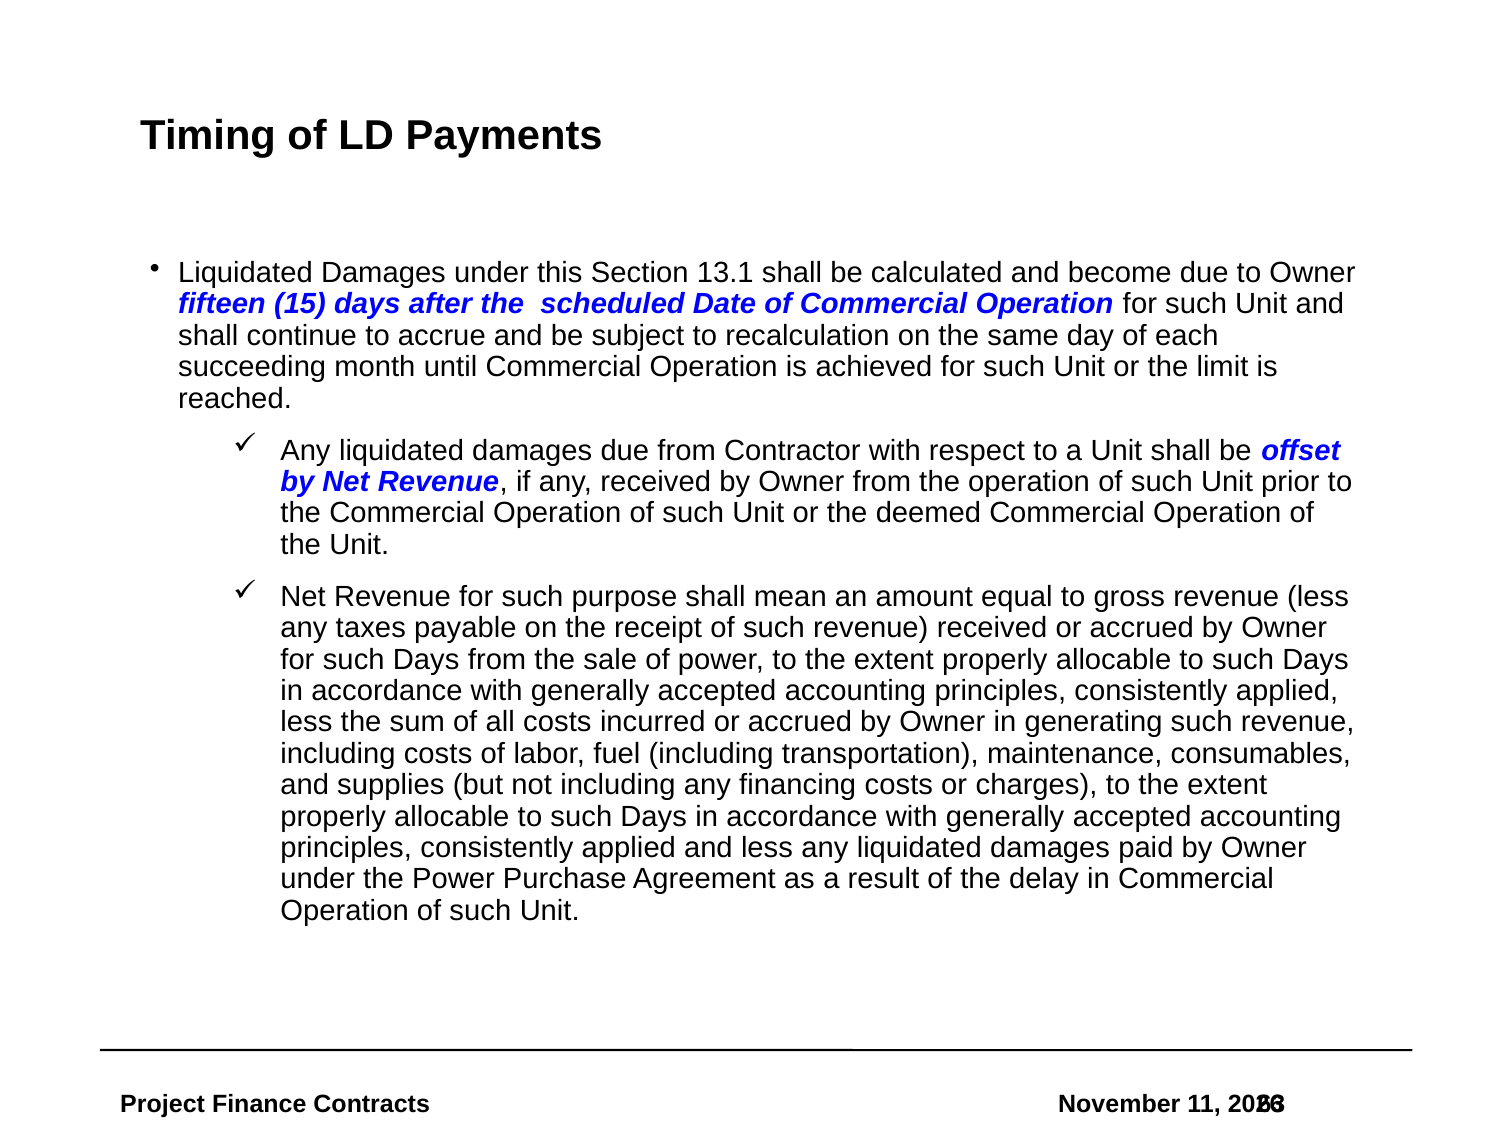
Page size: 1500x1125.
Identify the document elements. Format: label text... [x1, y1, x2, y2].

title Timing of LD Payments [124, 99, 1288, 226]
list Liquidated Damages under this Section 13.1 shall be calculated and become due to Owner fifteen (15) days after the scheduled Date of Commercial Operation for such Unit and shall continue to accrue and be subject to recalculation on the same day of each succeeding month until Commercial Operation is achieved for such Unit or the limit is reached. Any liquidated damages due from Contractor with respect to a Unit shall be offset by Net Revenue, if any, received by Owner from the operation of such Unit prior to the Commercial Operation of such Unit or the deemed Commercial Operation of the Unit. Net Revenue for such purpose shall mean an amount equal to gross revenue (less any taxes payable on the receipt of such revenue) received or accrued by Owner for such Days from the sale of power, to the extent properly allocable to such Days in accordance with generally accepted accounting principles, consistently applied, less the sum of all costs incurred or accrued by Owner in generating such revenue, including costs of labor, fuel (including transportation), maintenance, consumables, and supplies (but not including any financing costs or charges), to the extent properly allocable to such Days in accordance with generally accepted accounting principles, consistently applied and less any liquidated damages paid by Owner under the Power Purchase Agreement as a result of the delay in Commercial Operation of such Unit. [124, 249, 1376, 1001]
